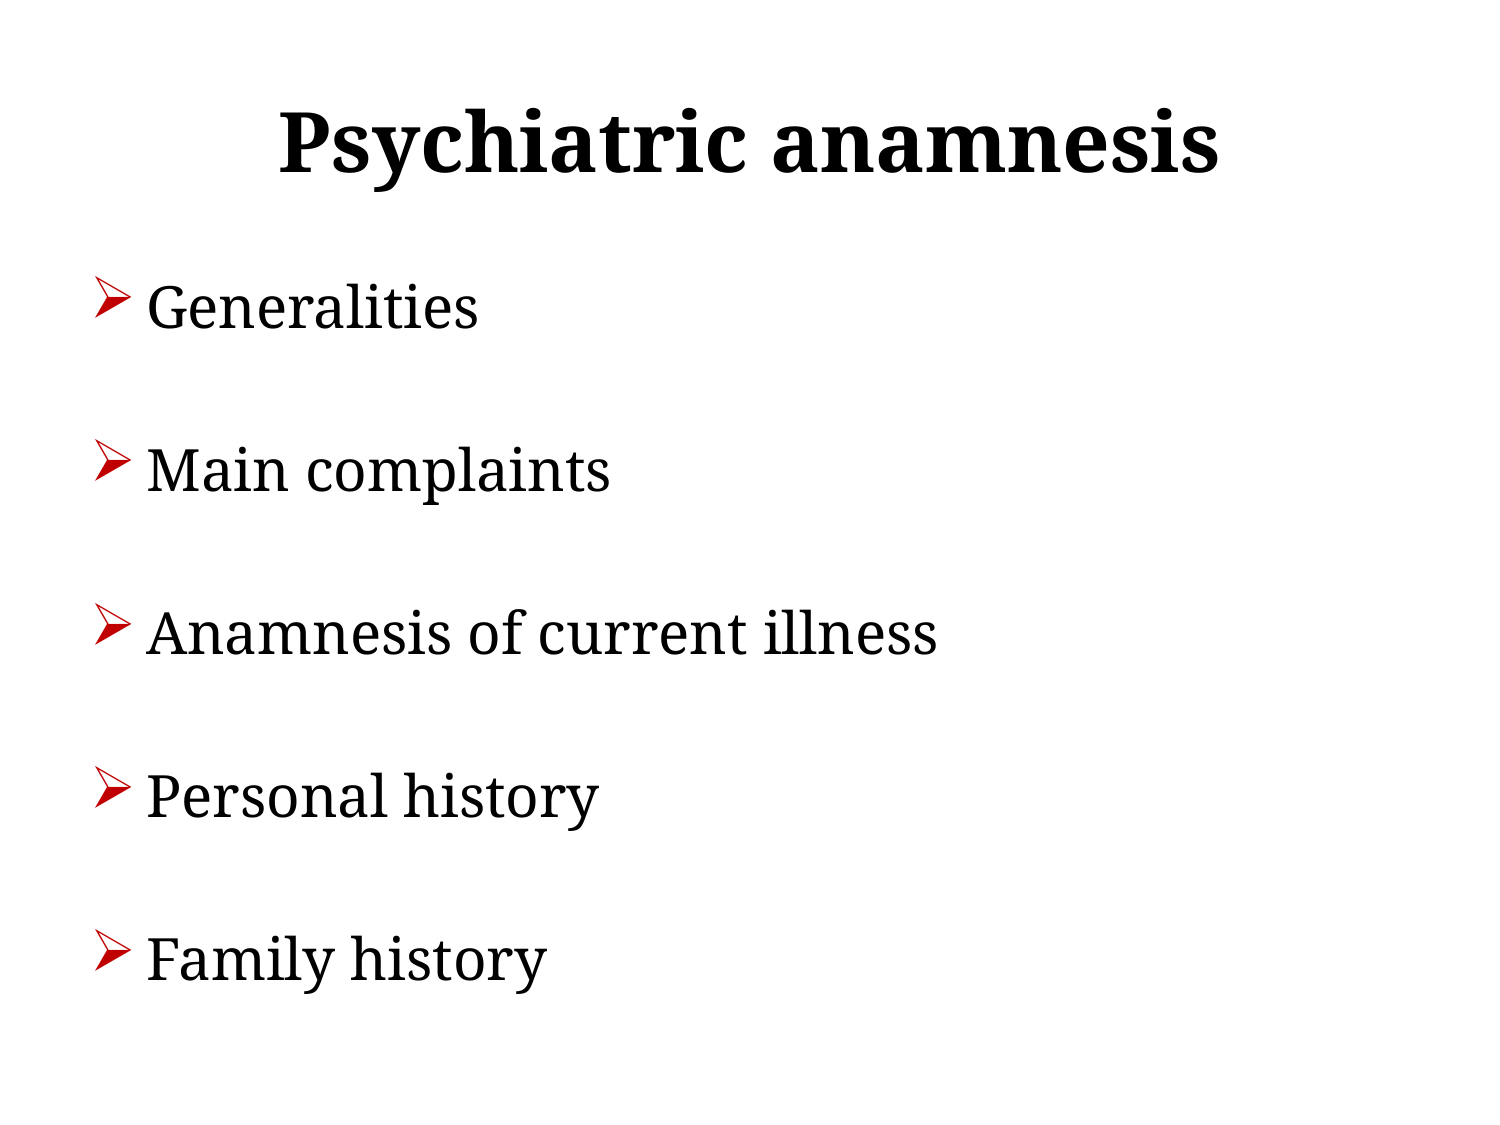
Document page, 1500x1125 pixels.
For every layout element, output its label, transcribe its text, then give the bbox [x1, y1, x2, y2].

list Generalities Main complaints Anamnesis of current illness Personal history Family history [75, 262, 1425, 1005]
title Psychiatric anamnesis [75, 45, 1425, 233]
